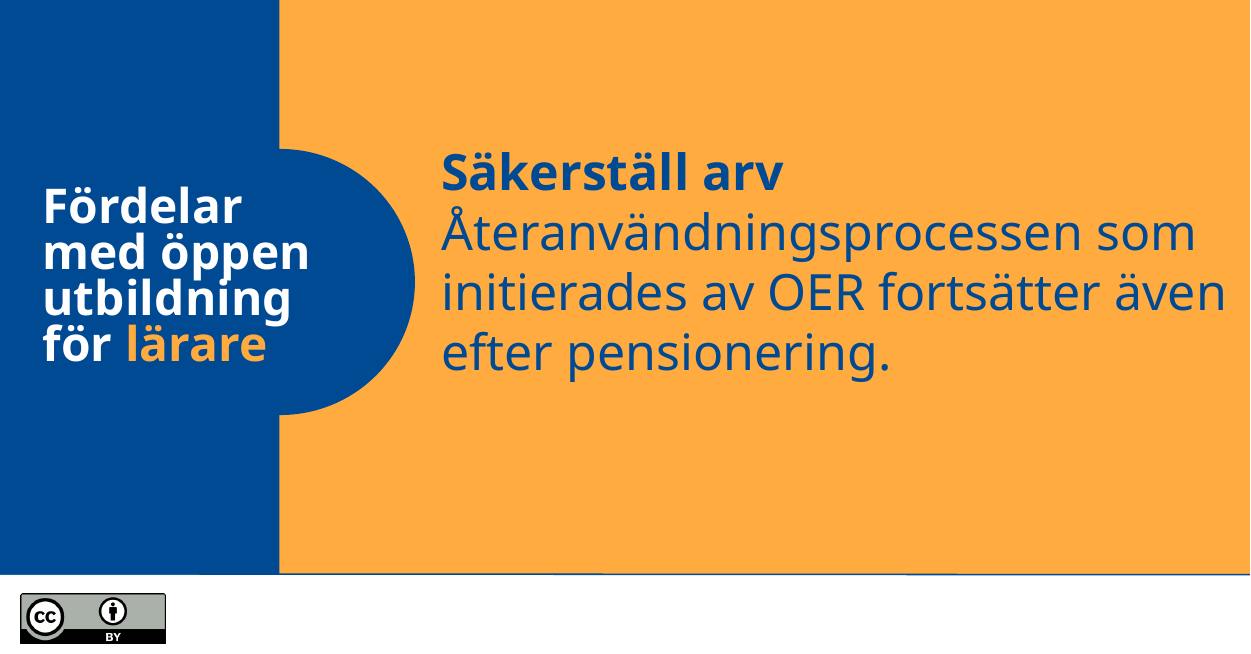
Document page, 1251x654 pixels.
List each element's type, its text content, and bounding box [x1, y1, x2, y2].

text_box Fördelar med öppen utbildning för lärare [27, 171, 368, 386]
text_box [0, 582, 1250, 654]
picture [20, 592, 166, 645]
text_box [206, 148, 355, 171]
text_box [0, 0, 280, 573]
text_box [368, 181, 415, 383]
text_box Säkerställ arv Återanvändningsprocessen som initierades av OER fortsätter även efter pensionering. [426, 125, 1250, 396]
text_box [196, 386, 365, 416]
